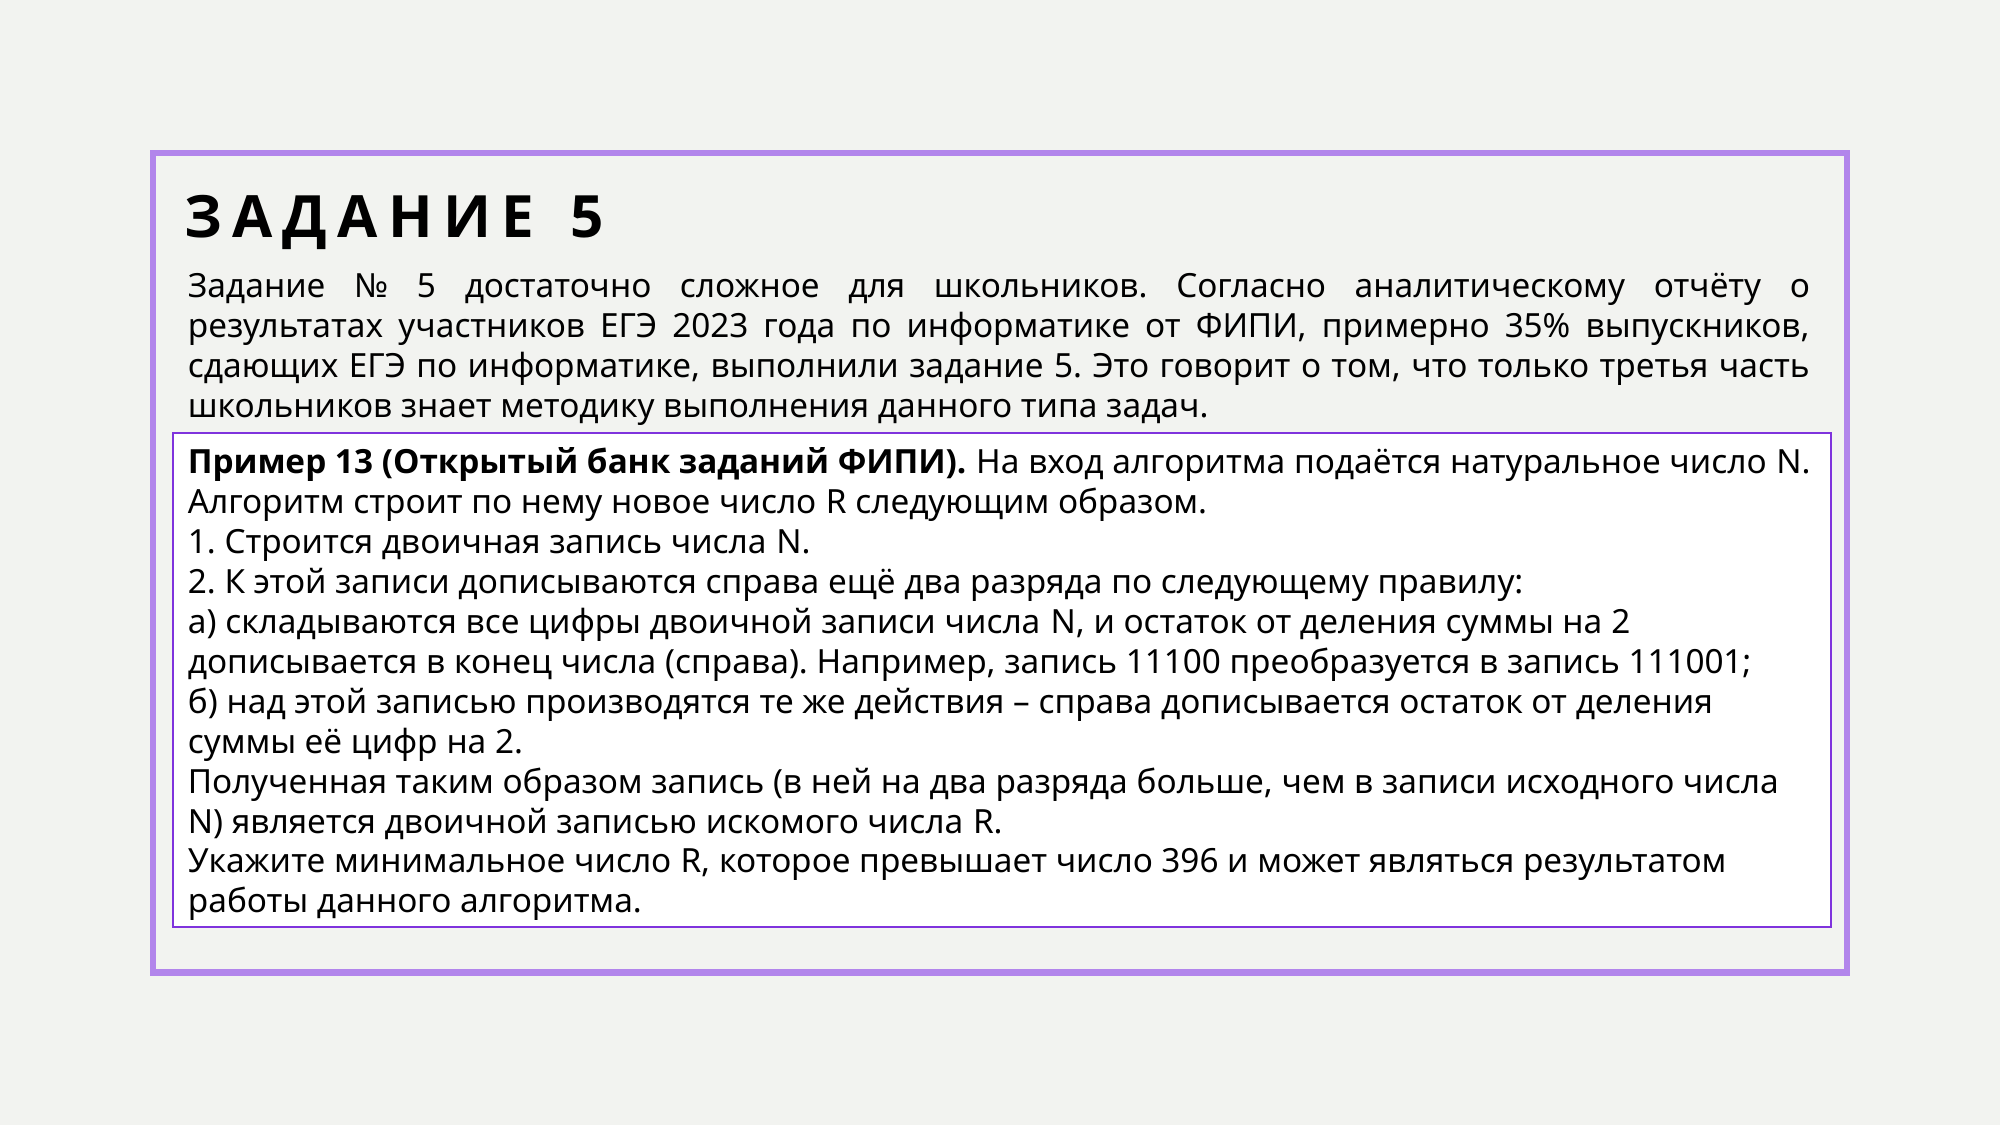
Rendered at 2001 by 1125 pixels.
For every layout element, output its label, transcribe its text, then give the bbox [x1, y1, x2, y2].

title Задание 5 [169, 80, 1642, 257]
text_box Задание № 5 достаточно сложное для школьников. Согласно аналитическому отчёту о результатах участников ЕГЭ 2023 года по информатике от ФИПИ, примерно 35% выпускников, сдающих ЕГЭ по информатике, выполнили задание 5. Это говорит о том, что только третья часть школьников знает методику выполнения данного типа задач. [173, 256, 1827, 432]
text_box Пример 13 (Открытый банк заданий ФИПИ). На вход алгоритма подаётся натуральное число N. Алгоритм строит по нему новое число R следующим образом. 1. Строится двоичная запись числа N. 2. К этой записи дописываются справа ещё два разряда по следующему правилу: а) складываются все цифры двоичной записи числа N, и остаток от деления суммы на 2 дописывается в конец числа (справа). Например, запись 11100 преобразуется в запись 111001; б) над этой записью производятся те же действия – справа дописывается остаток от деления суммы её цифр на 2. Полученная таким образом запись (в ней на два разряда больше, чем в записи исходного числа N) является двоичной записью искомого числа R. Укажите минимальное число R, которое превышает число 396 и может являться результатом работы данного алгоритма. [172, 432, 1832, 928]
